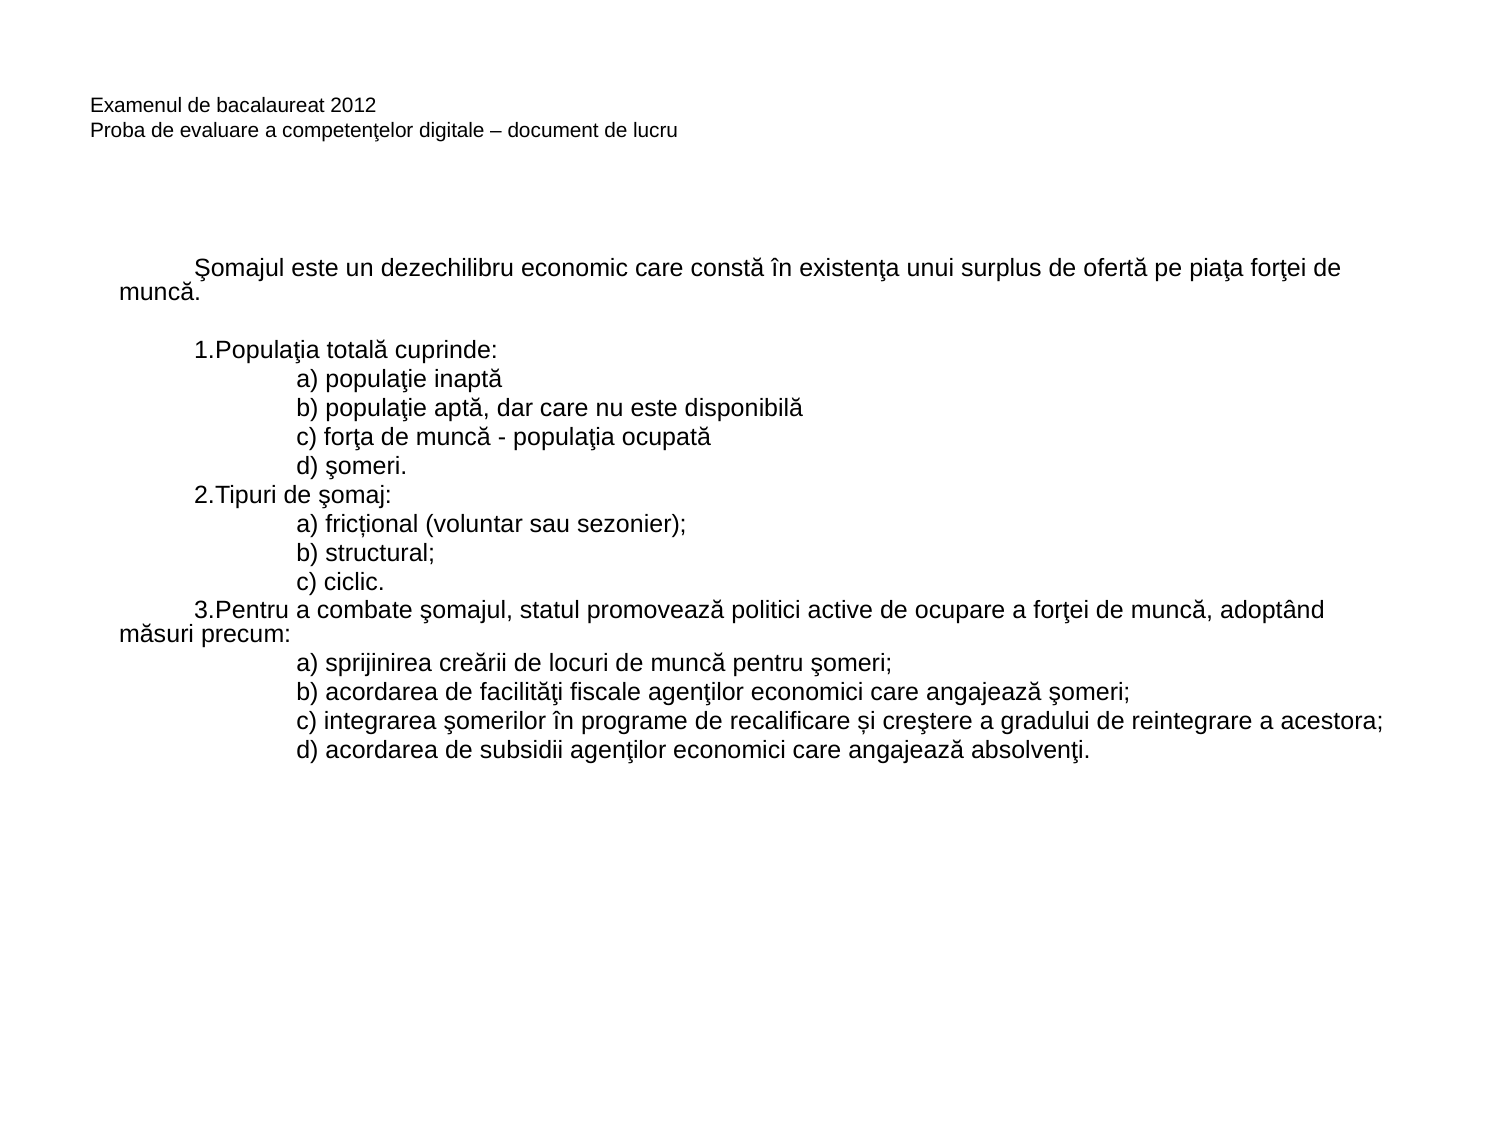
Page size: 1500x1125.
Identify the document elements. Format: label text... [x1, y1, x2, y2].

title Examenul de bacalaureat 2012 Proba de evaluare a competenţelor digitale – document de lucru [74, 44, 1426, 188]
list Şomajul este un dezechilibru economic care constă în existenţa unui surplus de ofertă pe piaţa forţei de muncă. Populaţia totală cuprinde: populaţie inaptă populaţie aptă, dar care nu este disponibilă forţa de muncă - populaţia ocupată şomeri. Tipuri de şomaj: fricțional (voluntar sau sezonier); structural; ciclic. Pentru a combate şomajul, statul promovează politici active de ocupare a forţei de muncă, adoptând măsuri precum: sprijinirea creării de locuri de muncă pentru şomeri; acordarea de facilităţi fiscale agenţilor economici care angajează şomeri; integrarea şomerilor în programe de recalificare și creştere a gradului de reintegrare a acestora; acordarea de subsidii agenţilor economici care angajează absolvenţi. [74, 249, 1413, 913]
